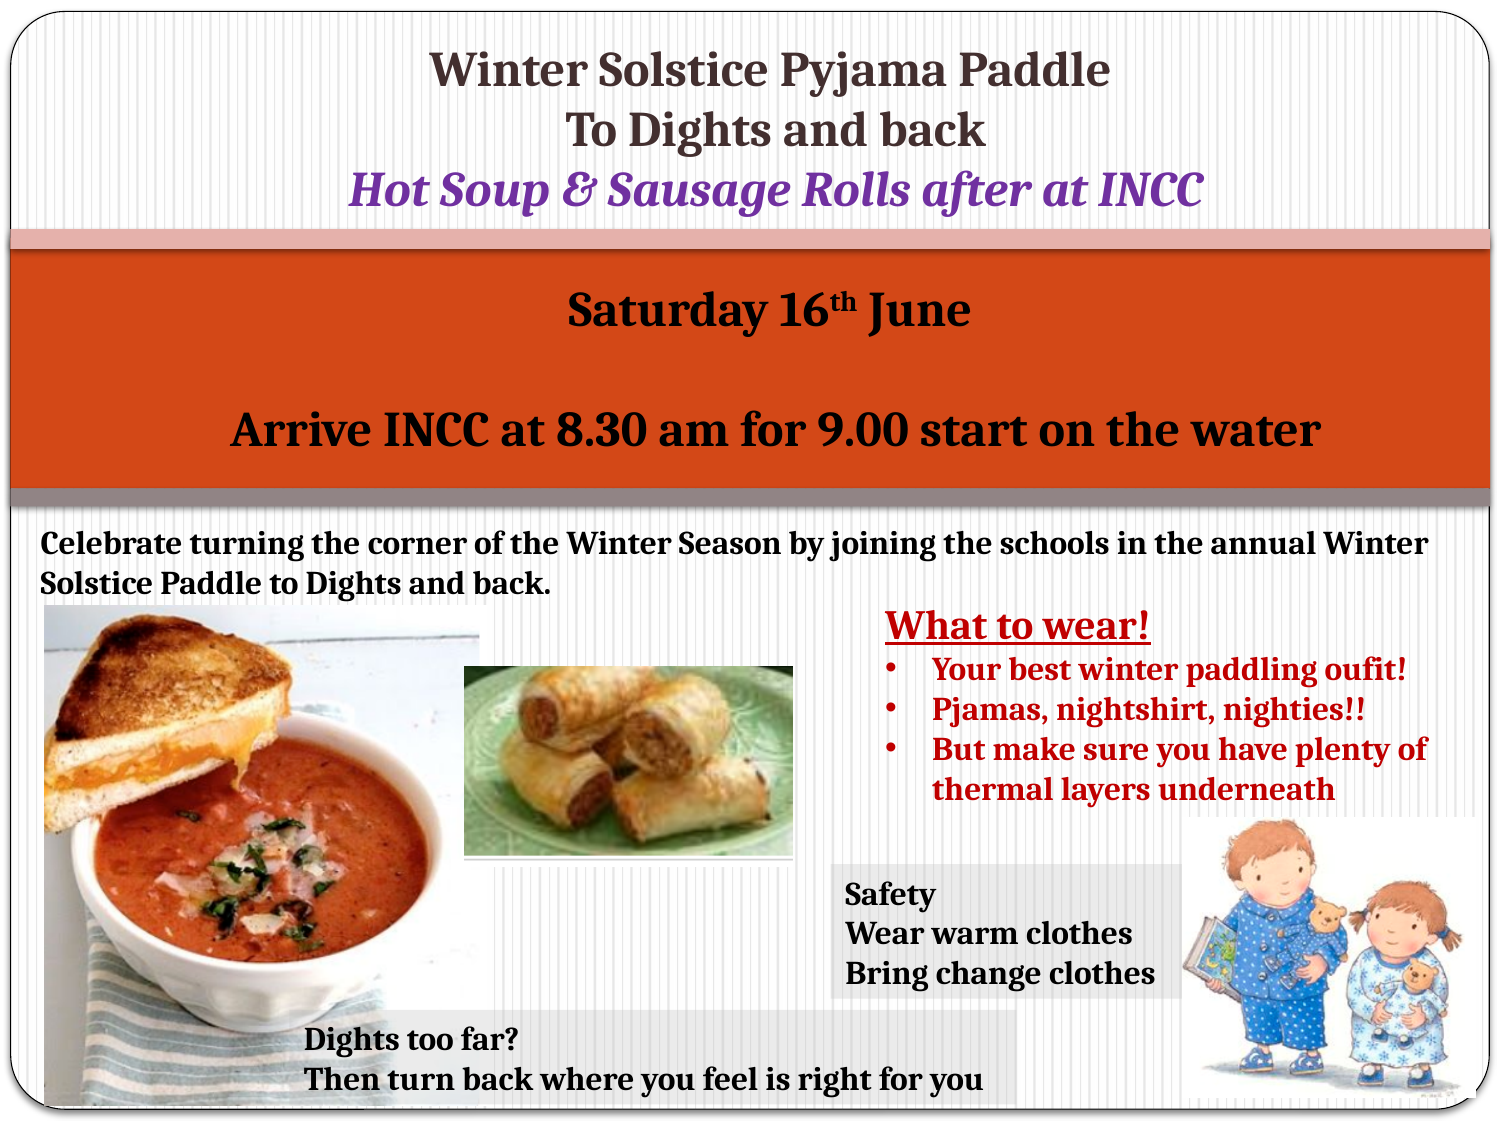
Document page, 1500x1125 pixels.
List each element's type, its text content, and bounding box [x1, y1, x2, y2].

text_box Dights too far? Then turn back where you feel is right for you [492, 1009, 1017, 1105]
picture [44, 604, 793, 1107]
text_box Celebrate turning the corner of the Winter Season by joining the schools in the annual Winter Solstice Paddle to Dights and back. [25, 513, 1477, 609]
text_box What to wear! Your best winter paddling oufit! Pjamas, nightshirt, nighties!! But make sure you have plenty of thermal layers underneath [870, 590, 1500, 815]
text_box Winter Solstice Pyjama Paddle To Dights and back Hot Soup & Sausage Rolls after at INCC Saturday 16th June Arrive INCC at 8.30 am for 9.00 start on the water [25, 28, 1500, 464]
text_box Safety Wear warm clothes Bring change clothes [830, 864, 1176, 999]
picture [1181, 816, 1476, 1099]
